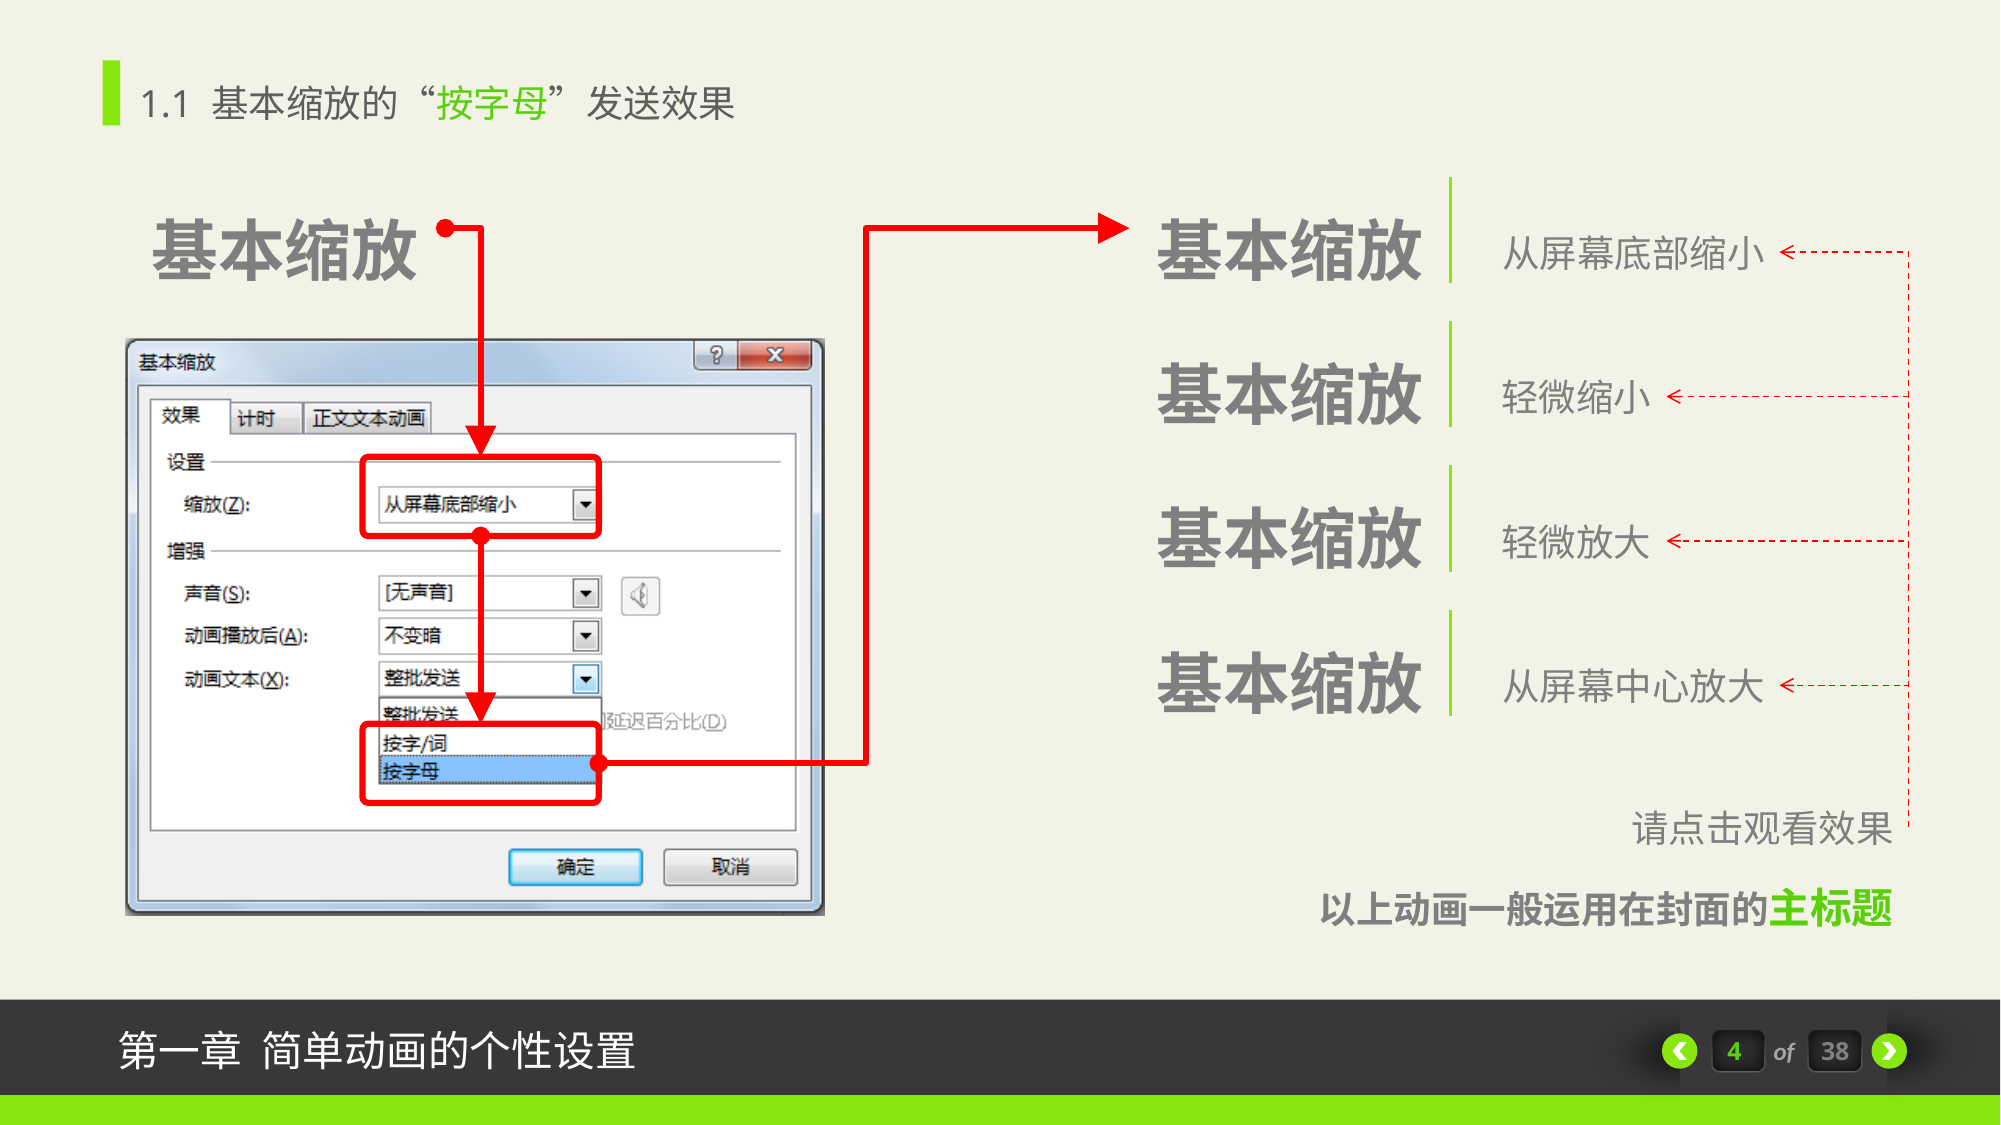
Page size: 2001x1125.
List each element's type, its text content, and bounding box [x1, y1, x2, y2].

text_box 基本缩放 [1130, 305, 1451, 440]
text_box 请点击观看效果 [976, 797, 1909, 857]
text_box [362, 221, 599, 803]
picture [1709, 1026, 1769, 1076]
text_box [1781, 252, 1909, 828]
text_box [1667, 541, 1781, 828]
text_box 基本缩放 [1130, 449, 1451, 585]
text_box 基本缩放 [124, 160, 446, 296]
picture [125, 338, 825, 916]
text_box 从屏幕中心放大 [1487, 655, 1667, 716]
text_box 轻微缩小 [1486, 366, 1667, 427]
text_box 基本缩放 [1130, 594, 1451, 729]
text_box [102, 60, 121, 126]
text_box 基本缩放 [1129, 160, 1451, 296]
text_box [599, 221, 1130, 764]
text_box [1667, 396, 1781, 541]
picture [1875, 991, 2001, 1111]
text_box 轻微放大 [1486, 511, 1667, 571]
text_box 从屏幕底部缩小 [1487, 222, 1780, 282]
picture [1567, 992, 1693, 1110]
picture [1805, 1026, 1866, 1076]
text_box 1.1 基本缩放的“按字母”发送效果 [124, 58, 871, 132]
text_box 以上动画一般运用在封面的主标题 [976, 874, 1909, 940]
